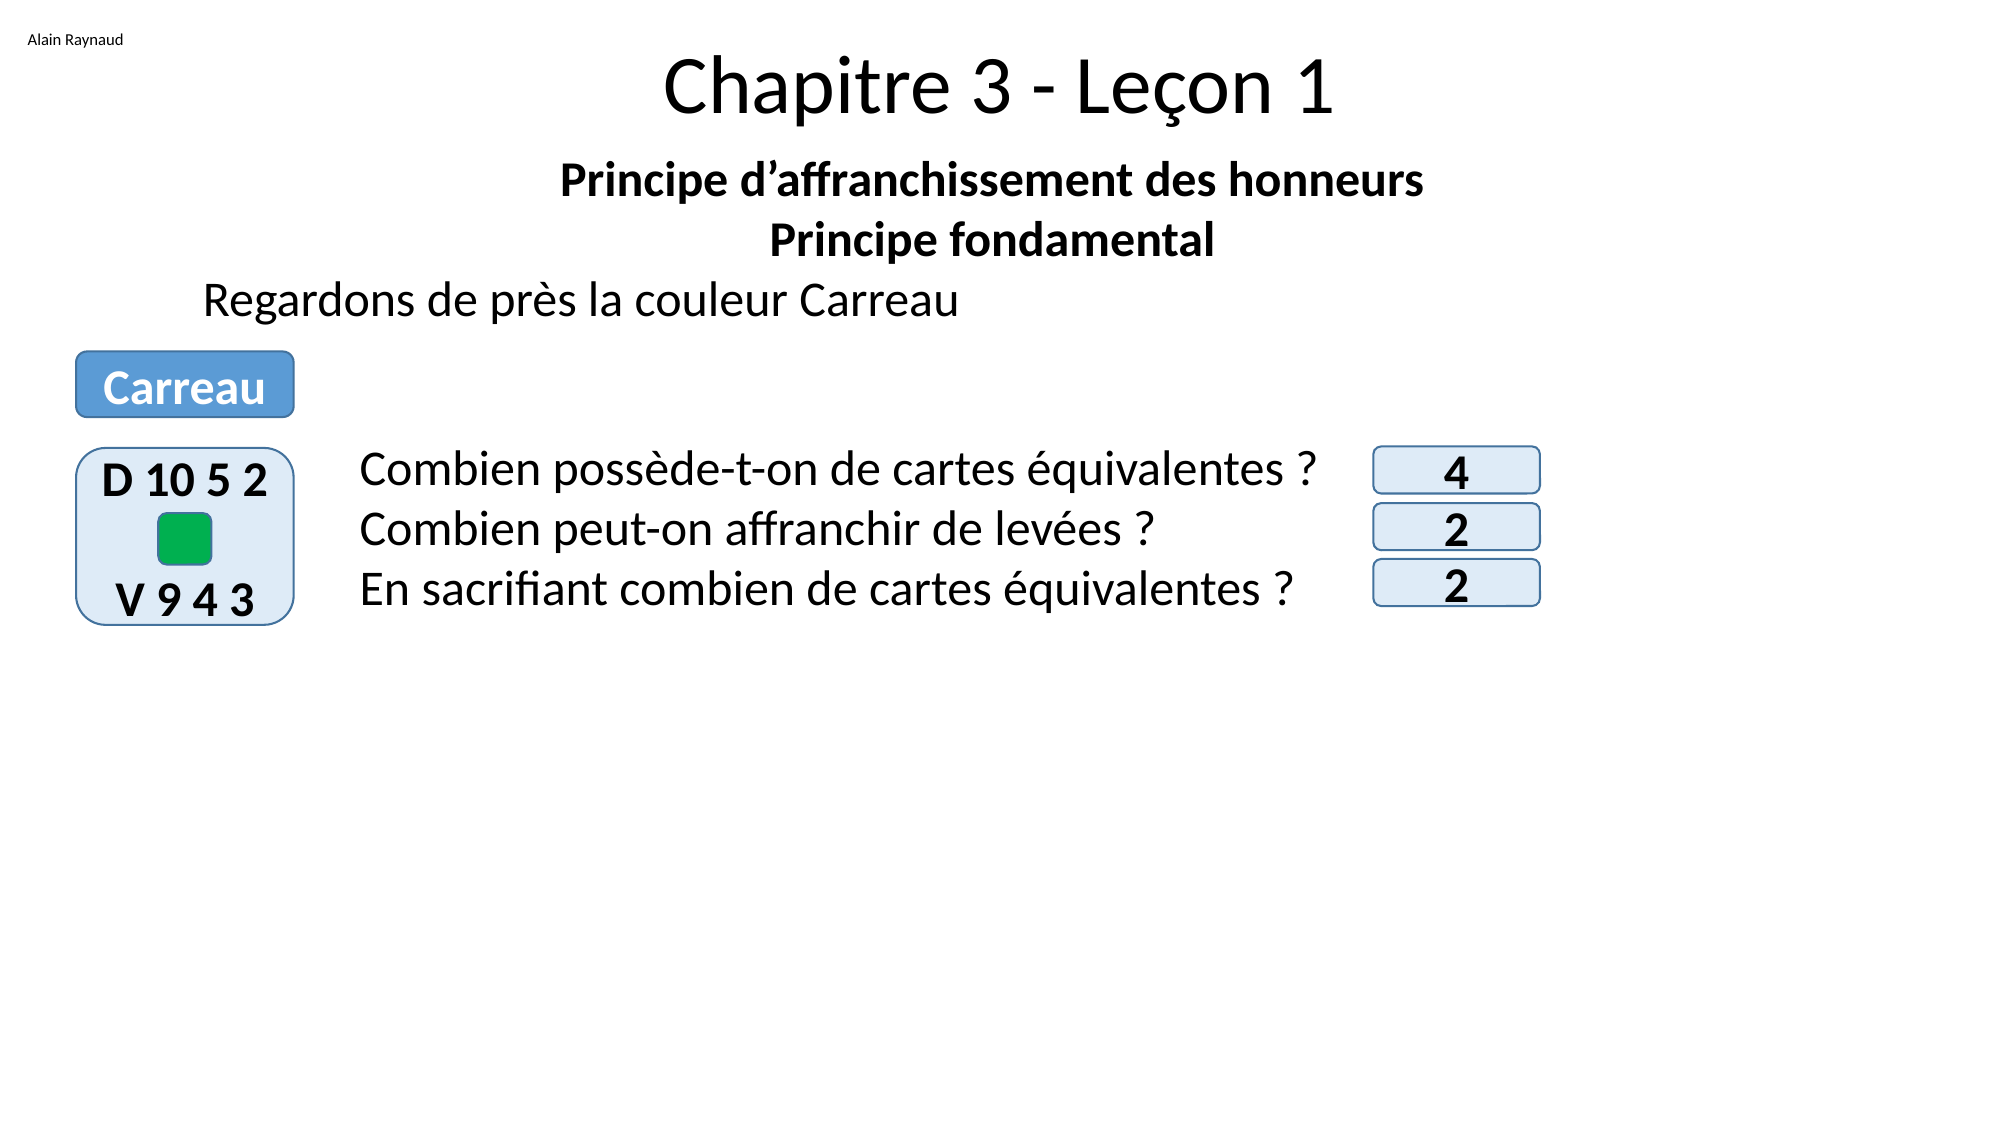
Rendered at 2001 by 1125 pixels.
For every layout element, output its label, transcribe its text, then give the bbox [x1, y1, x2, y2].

text_box Combien possède-t-on de cartes équivalentes ? Combien peut-on affranchir de levées ? En sacrifiant combien de cartes équivalentes ? [344, 428, 1934, 623]
text_box 2 [1372, 557, 1542, 608]
text_box Carreau [75, 350, 295, 419]
text_box Alain Raynaud [12, 21, 147, 57]
subtitle Principe d’affranchissement des honneurs Principe fondamental Regardons de près la couleur Carreau [37, 139, 1948, 1088]
text_box 2 [1372, 502, 1542, 552]
title Chapitre 3 - Leçon 1 [249, 38, 1750, 139]
text_box 4 [1372, 445, 1542, 495]
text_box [76, 447, 294, 625]
